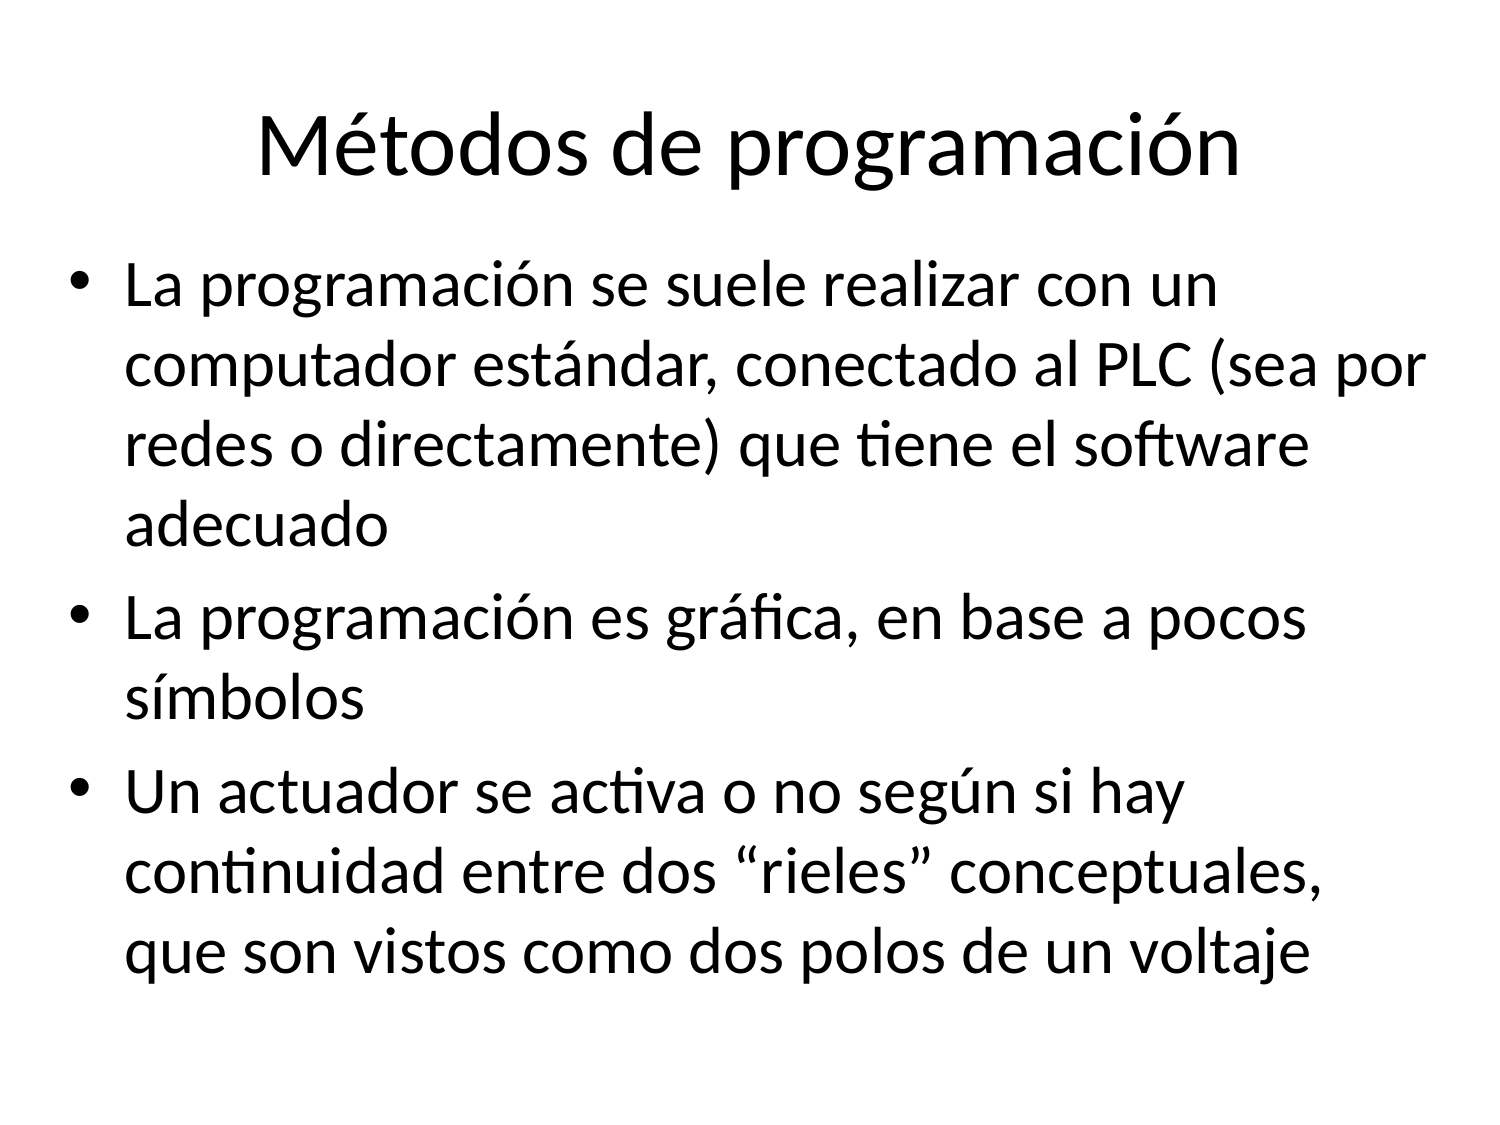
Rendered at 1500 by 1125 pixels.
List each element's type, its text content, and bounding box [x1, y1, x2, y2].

title Métodos de programación [75, 45, 1425, 231]
list La programación se suele realizar con un computador estándar, conectado al PLC (sea por redes o directamente) que tiene el software adecuado La programación es gráfica, en base a pocos símbolos Un actuador se activa o no según si hay continuidad entre dos “rieles” conceptuales, que son vistos como dos polos de un voltaje [53, 231, 1447, 1083]
